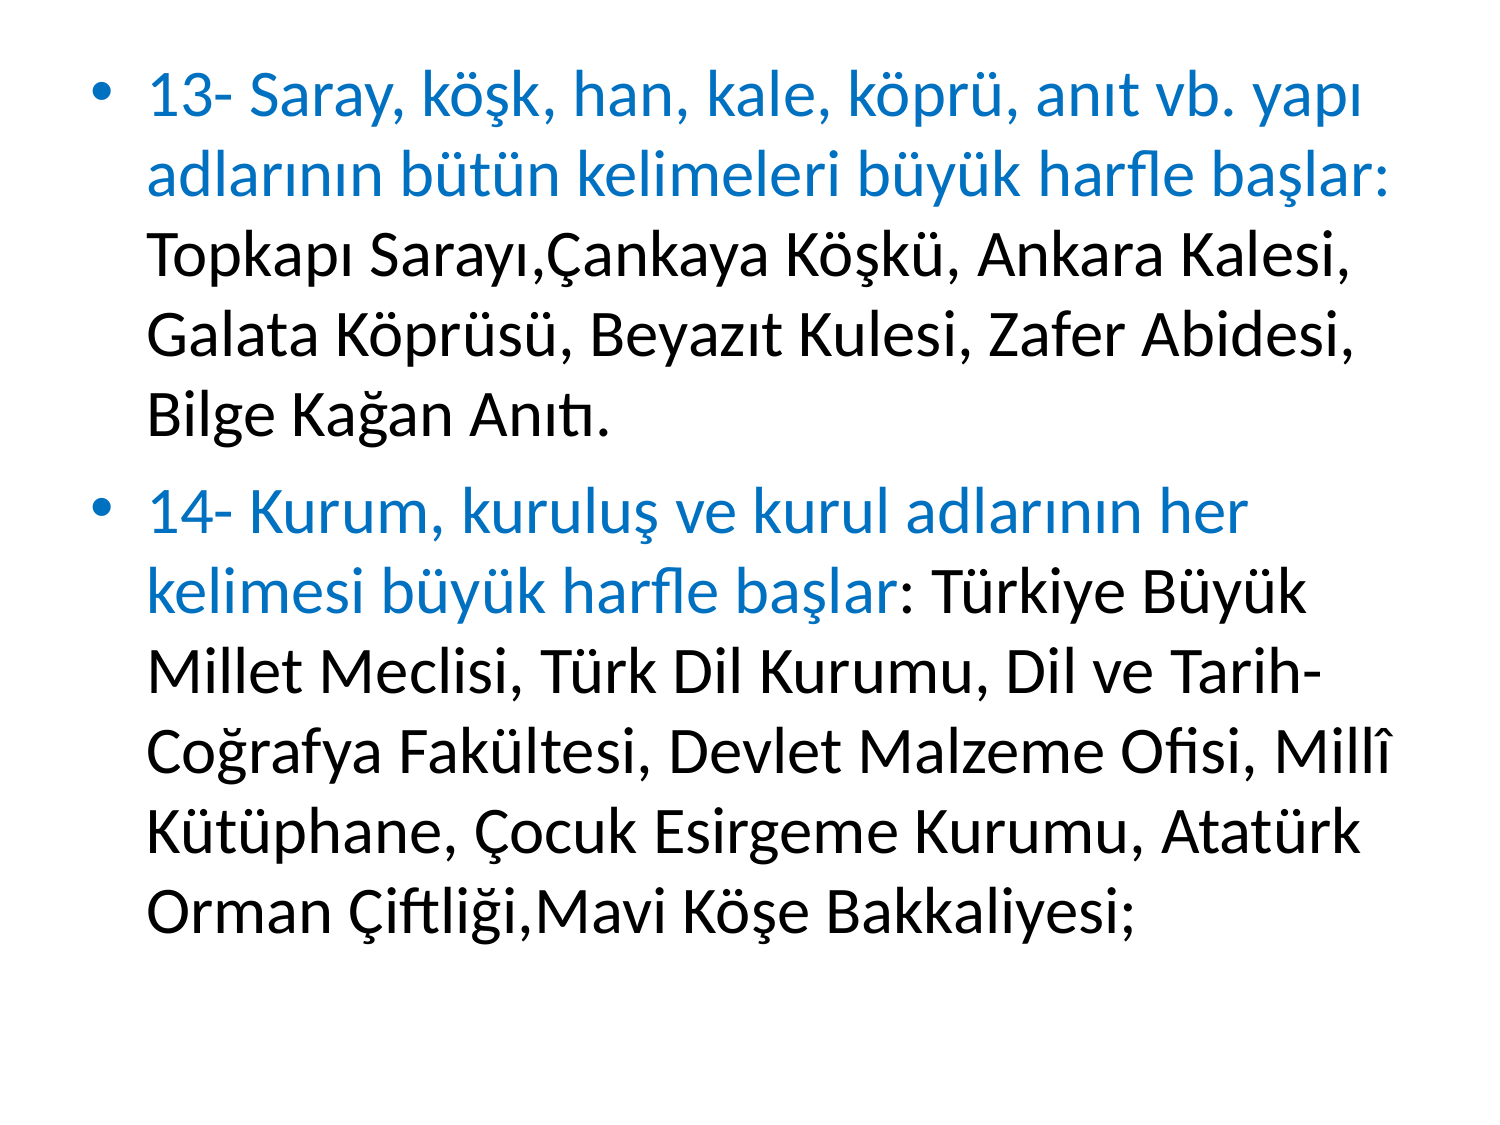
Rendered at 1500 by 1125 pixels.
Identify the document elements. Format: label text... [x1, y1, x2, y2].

list 13- Saray, köşk, han, kale, köprü, anıt vb. yapı adlarının bütün kelimeleri büyük harfle başlar: Topkapı Sarayı,Çankaya Köşkü, Ankara Kalesi, Galata Köprüsü, Beyazıt Kulesi, Zafer Abidesi, Bilge Kağan Anıtı. 14- Kurum, kuruluş ve kurul adlarının her kelimesi büyük harfle başlar: Türkiye Büyük Millet Meclisi, Türk Dil Kurumu, Dil ve Tarih-Coğrafya Fakültesi, Devlet Malzeme Ofisi, Millî Kütüphane, Çocuk Esirgeme Kurumu, Atatürk Orman Çiftliği,Mavi Köşe Bakkaliyesi; [74, 42, 1426, 1006]
